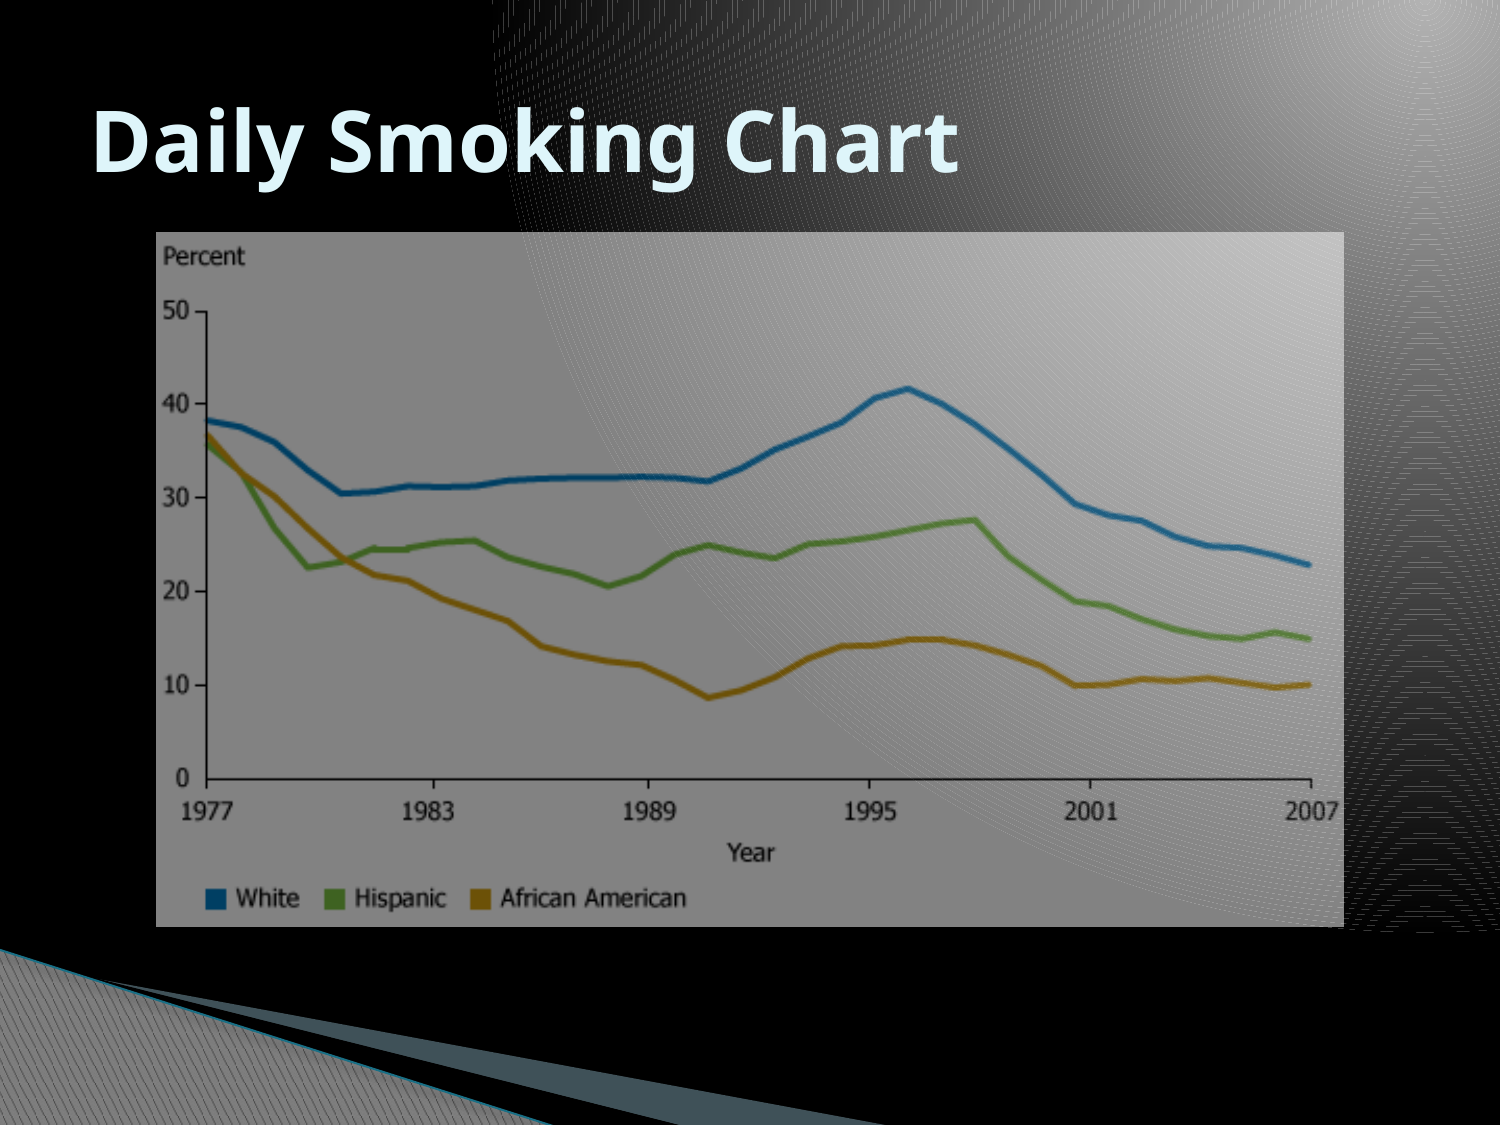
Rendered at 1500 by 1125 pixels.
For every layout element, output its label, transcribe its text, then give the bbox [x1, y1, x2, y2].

title Daily Smoking Chart [75, 45, 1425, 233]
picture [0, 952, 543, 1125]
picture [155, 232, 1344, 927]
